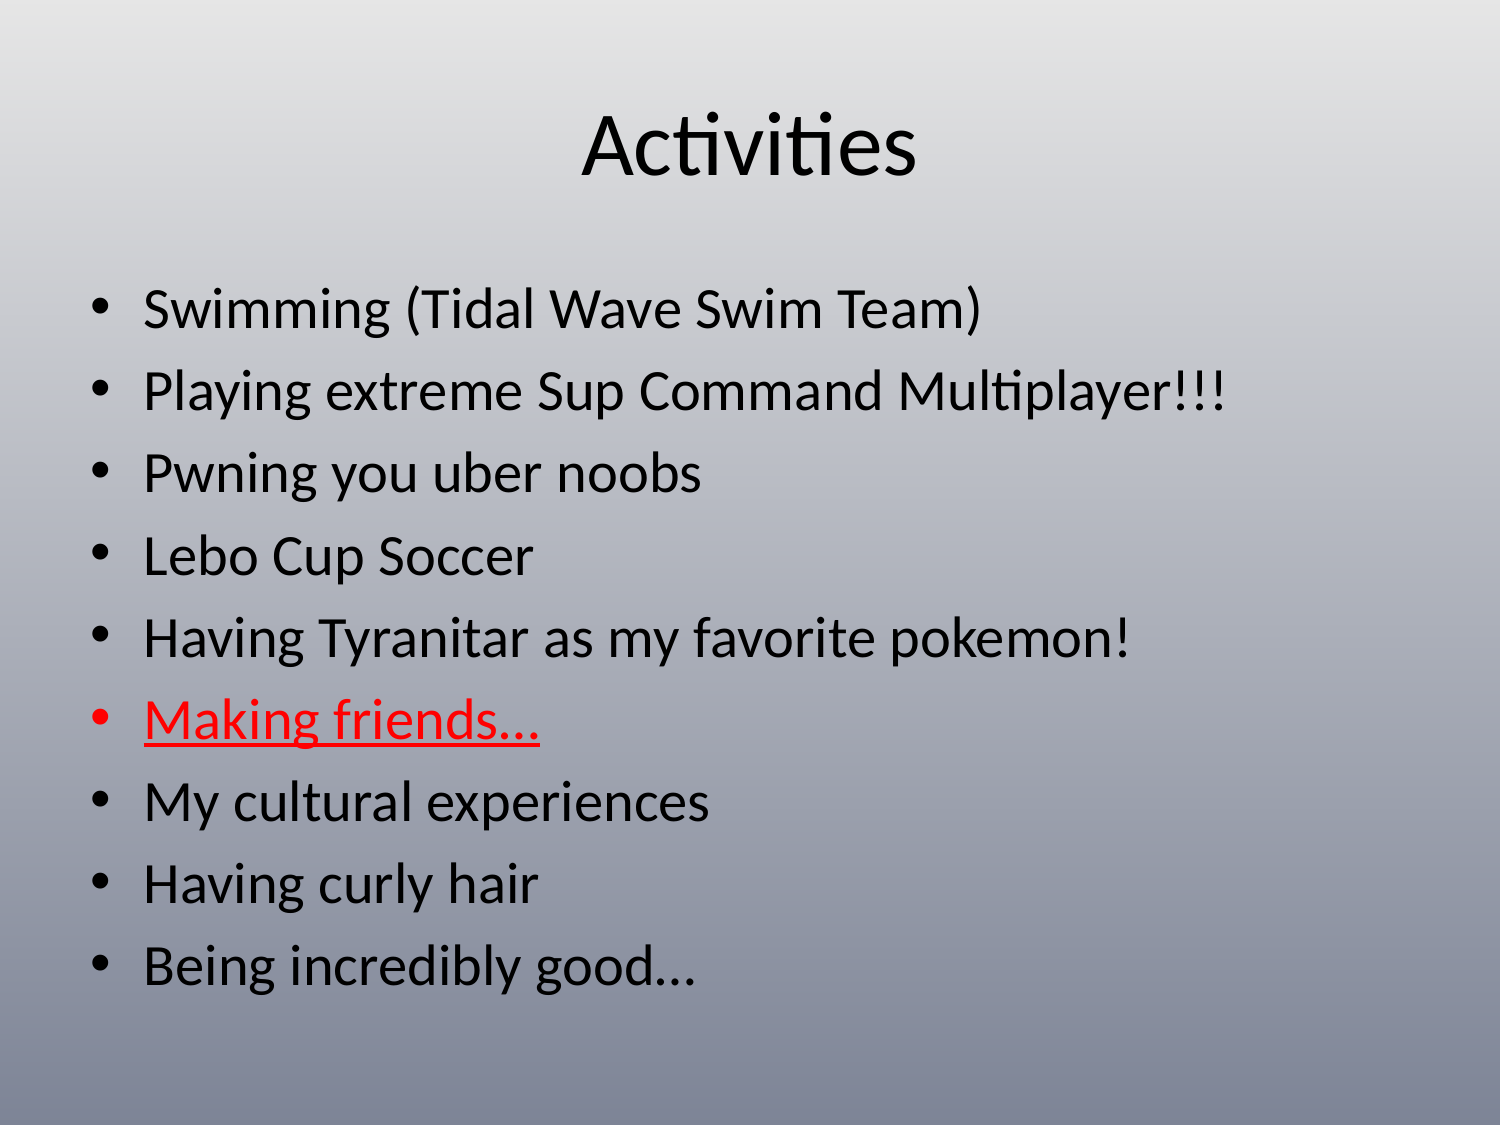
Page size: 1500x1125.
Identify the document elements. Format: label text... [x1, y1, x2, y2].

title Activities [75, 45, 1425, 233]
list Swimming (Tidal Wave Swim Team) Playing extreme Sup Command Multiplayer!!! Pwning you uber noobs Lebo Cup Soccer Having Tyranitar as my favorite pokemon! Making friends… My cultural experiences Having curly hair Being incredibly good… [75, 262, 1425, 1005]
